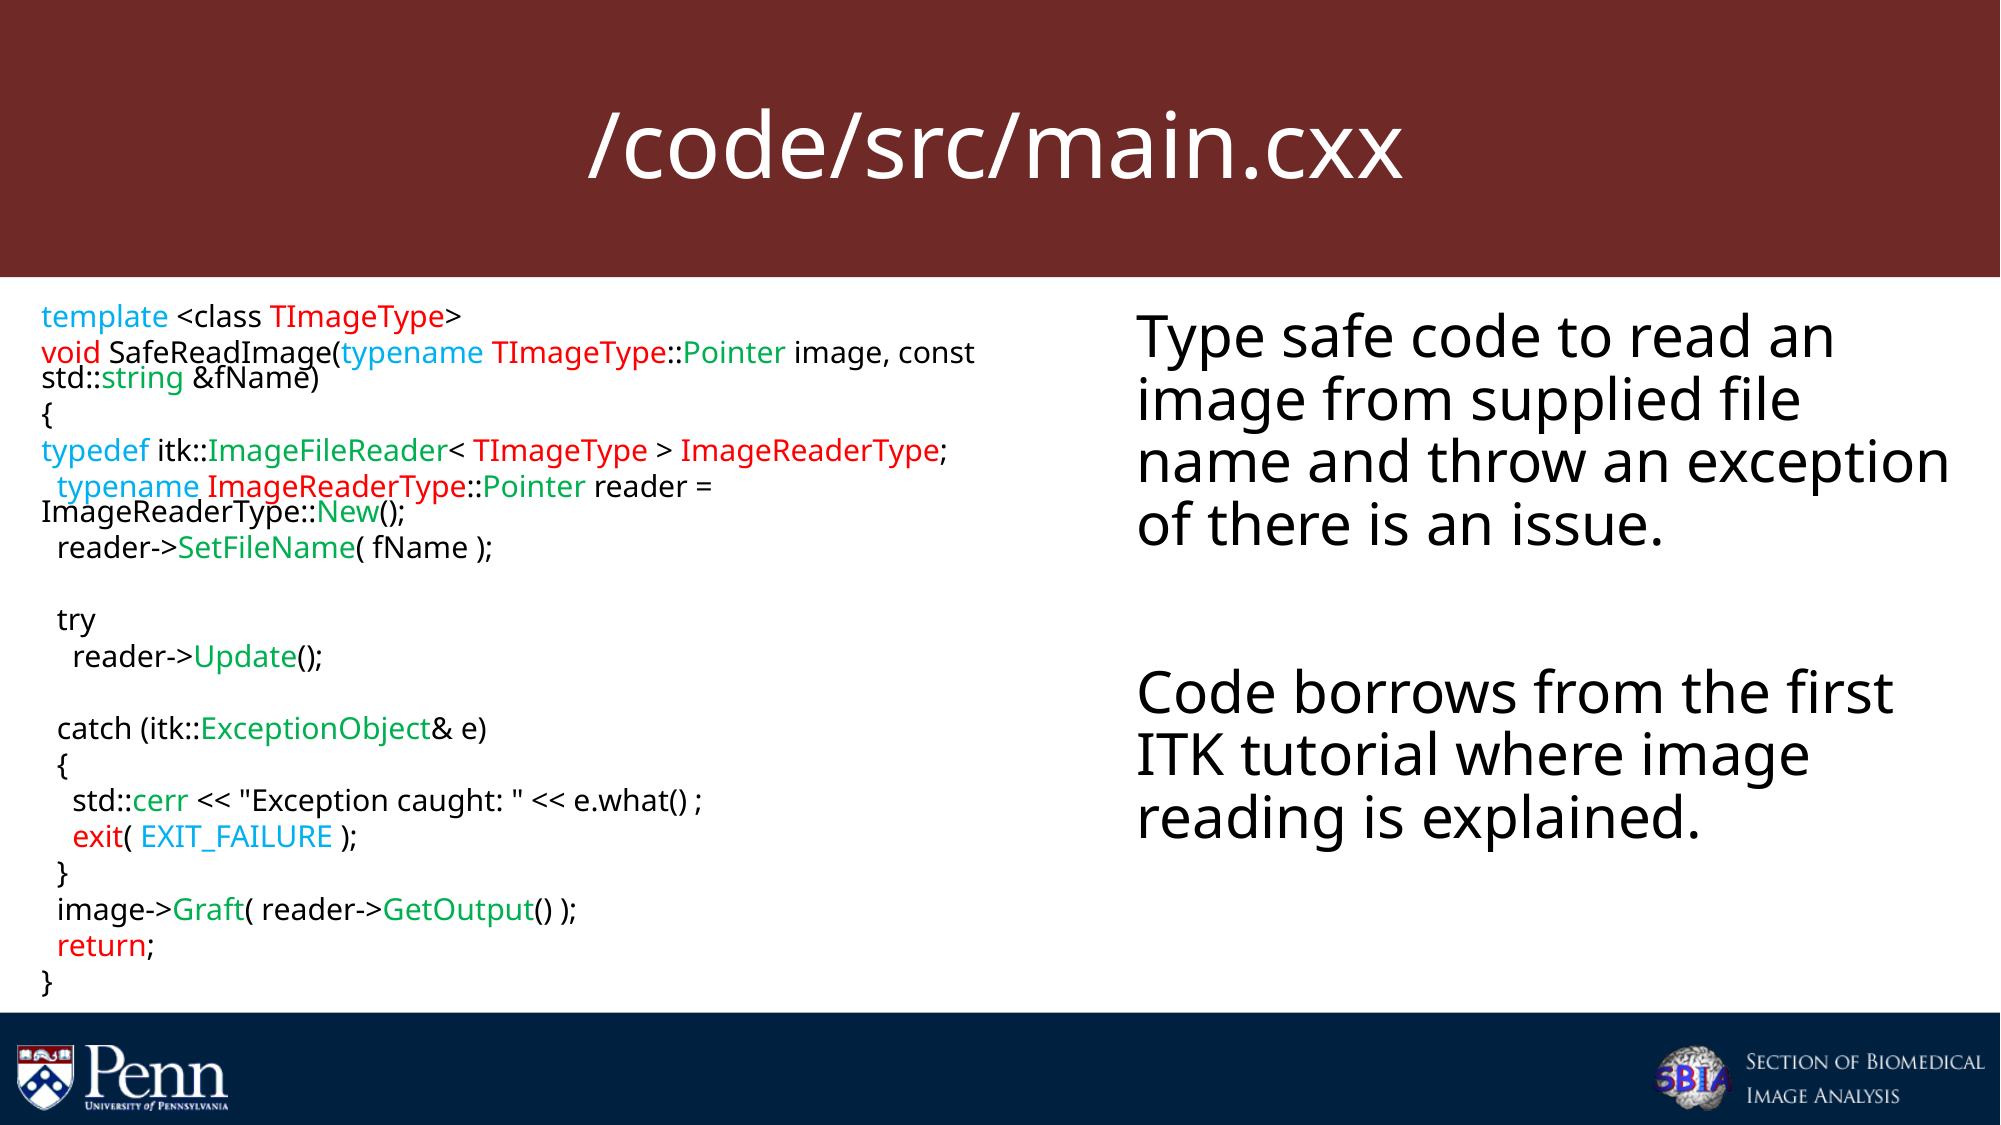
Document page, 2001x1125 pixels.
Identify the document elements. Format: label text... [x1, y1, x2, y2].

title /code/src/main.cxx [22, 23, 1972, 275]
list template <class TImageType> void SafeReadImage(typename TImageType::Pointer image, const std::string &fName) { typedef itk::ImageFileReader< TImageType > ImageReaderType; typename ImageReaderType::Pointer reader = ImageReaderType::New(); reader->SetFileName( fName ); try reader->Update(); catch (itk::ExceptionObject& e) { std::cerr << "Exception caught: " << e.what() ; exit( EXIT_FAILURE ); } image->Graft( reader->GetOutput() ); return; } [26, 299, 1086, 1014]
list Type safe code to read an image from supplied file name and throw an exception of there is an issue. Code borrows from the first ITK tutorial where image reading is explained. [1121, 299, 1972, 1014]
picture [17, 1045, 228, 1111]
picture [1652, 1044, 1985, 1112]
